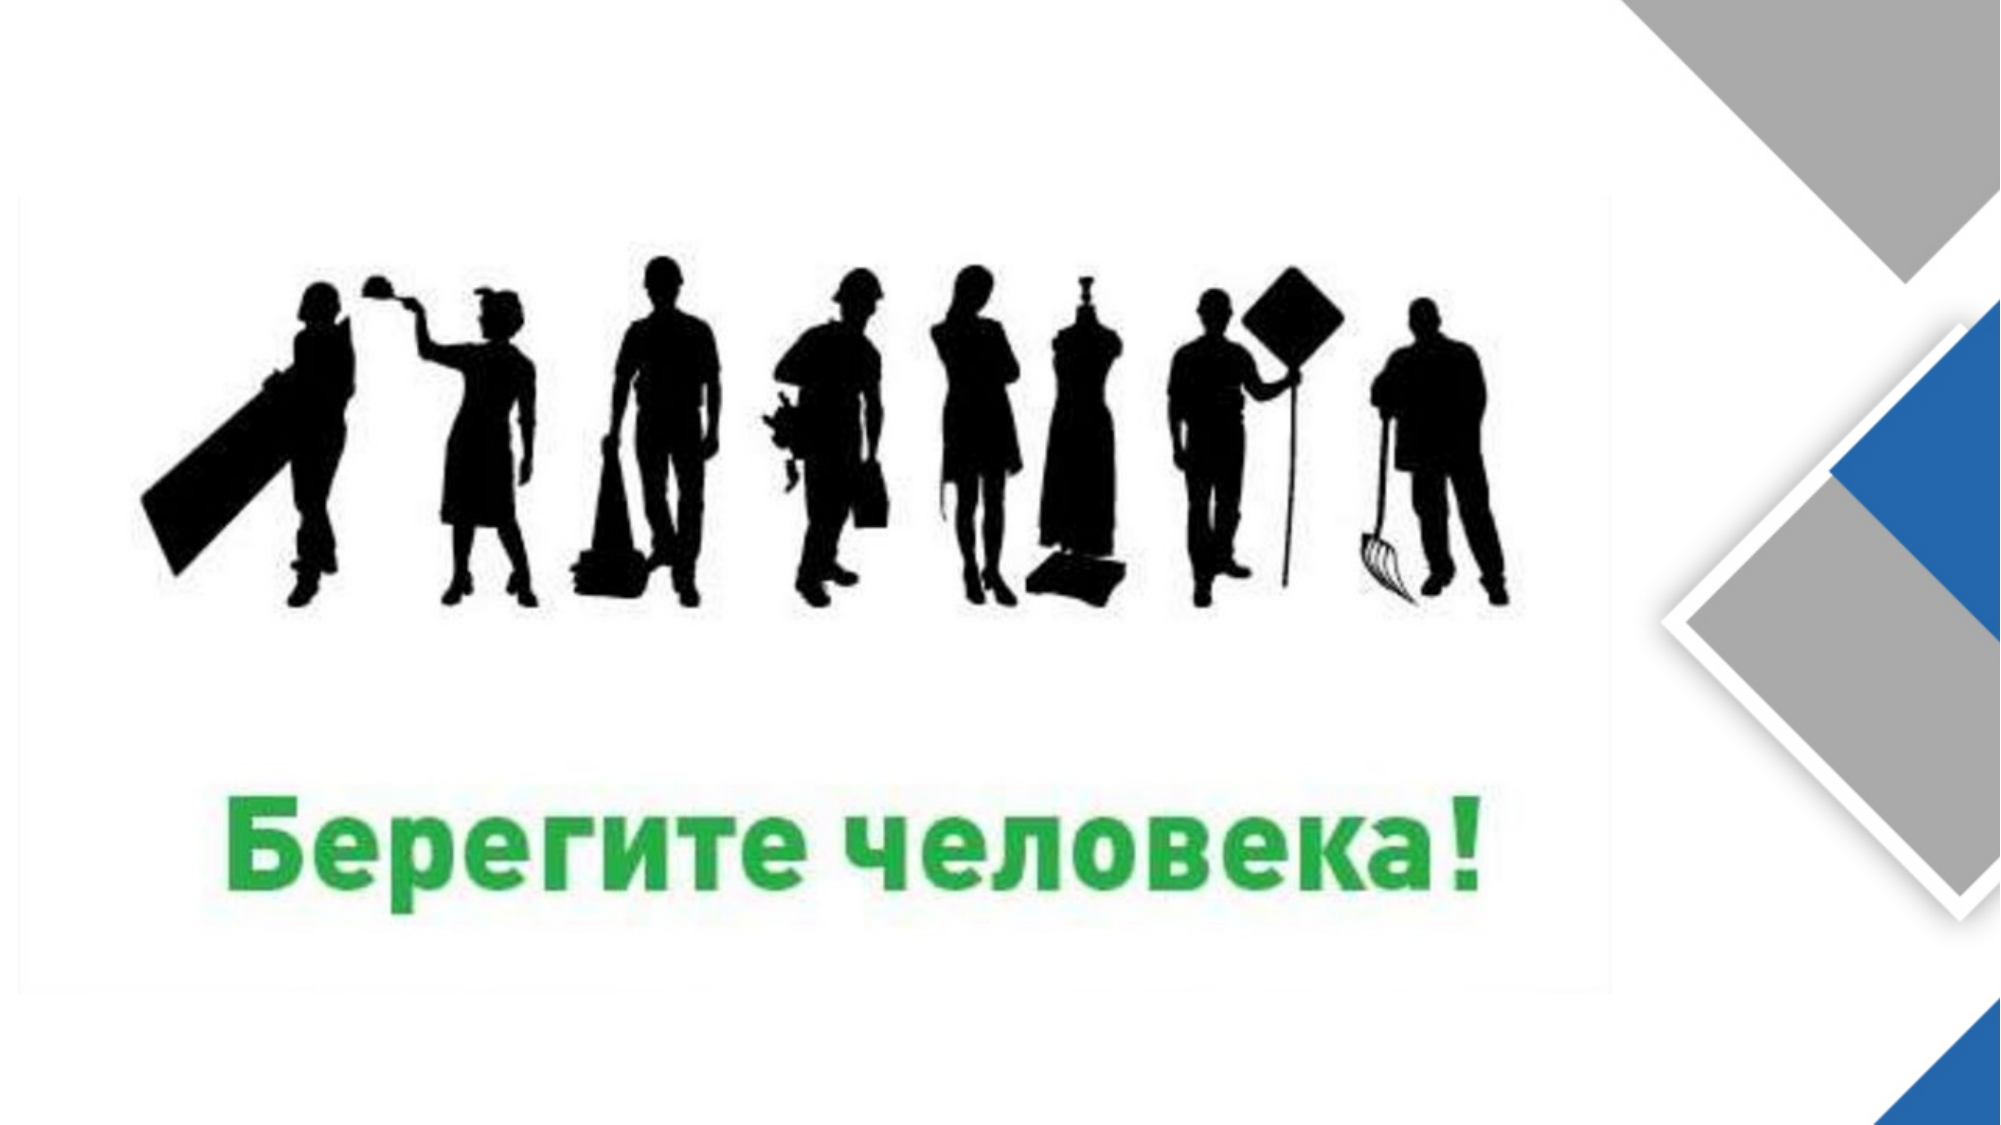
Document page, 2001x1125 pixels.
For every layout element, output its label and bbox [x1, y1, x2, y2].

list [17, 194, 1613, 994]
picture [1545, 0, 2000, 1125]
